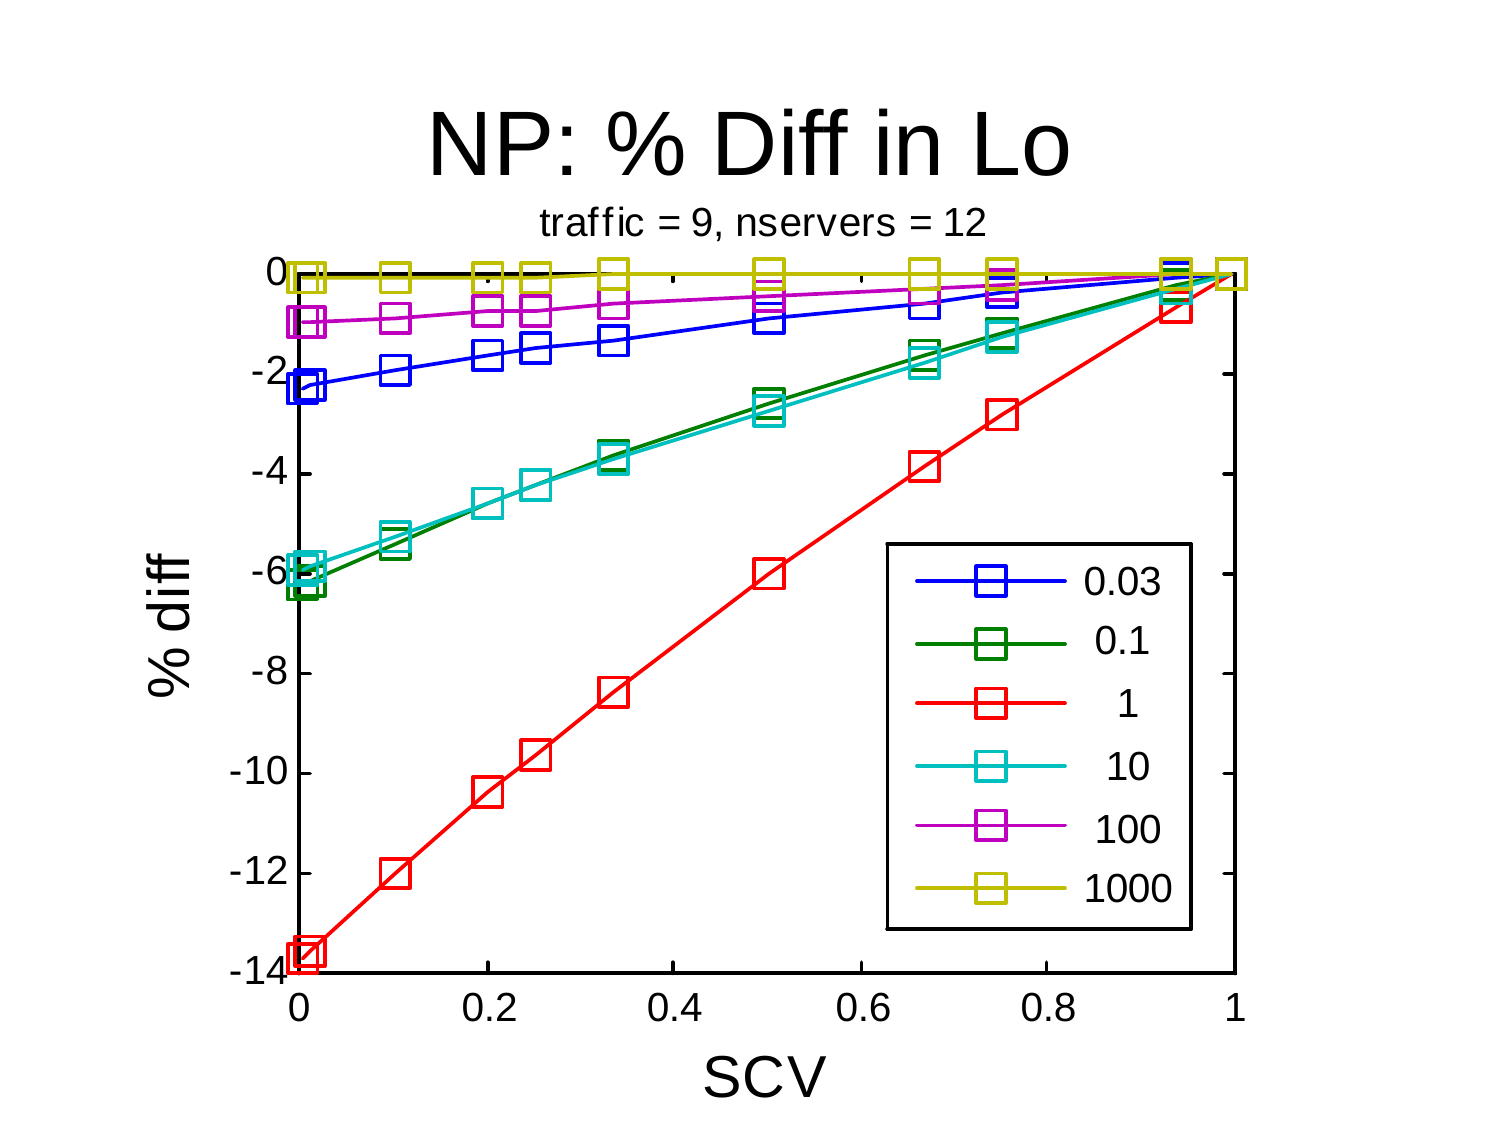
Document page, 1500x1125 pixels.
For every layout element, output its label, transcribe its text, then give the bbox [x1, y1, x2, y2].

title NP: % Diff in Lo [74, 44, 1426, 233]
picture [124, 199, 1351, 1118]
